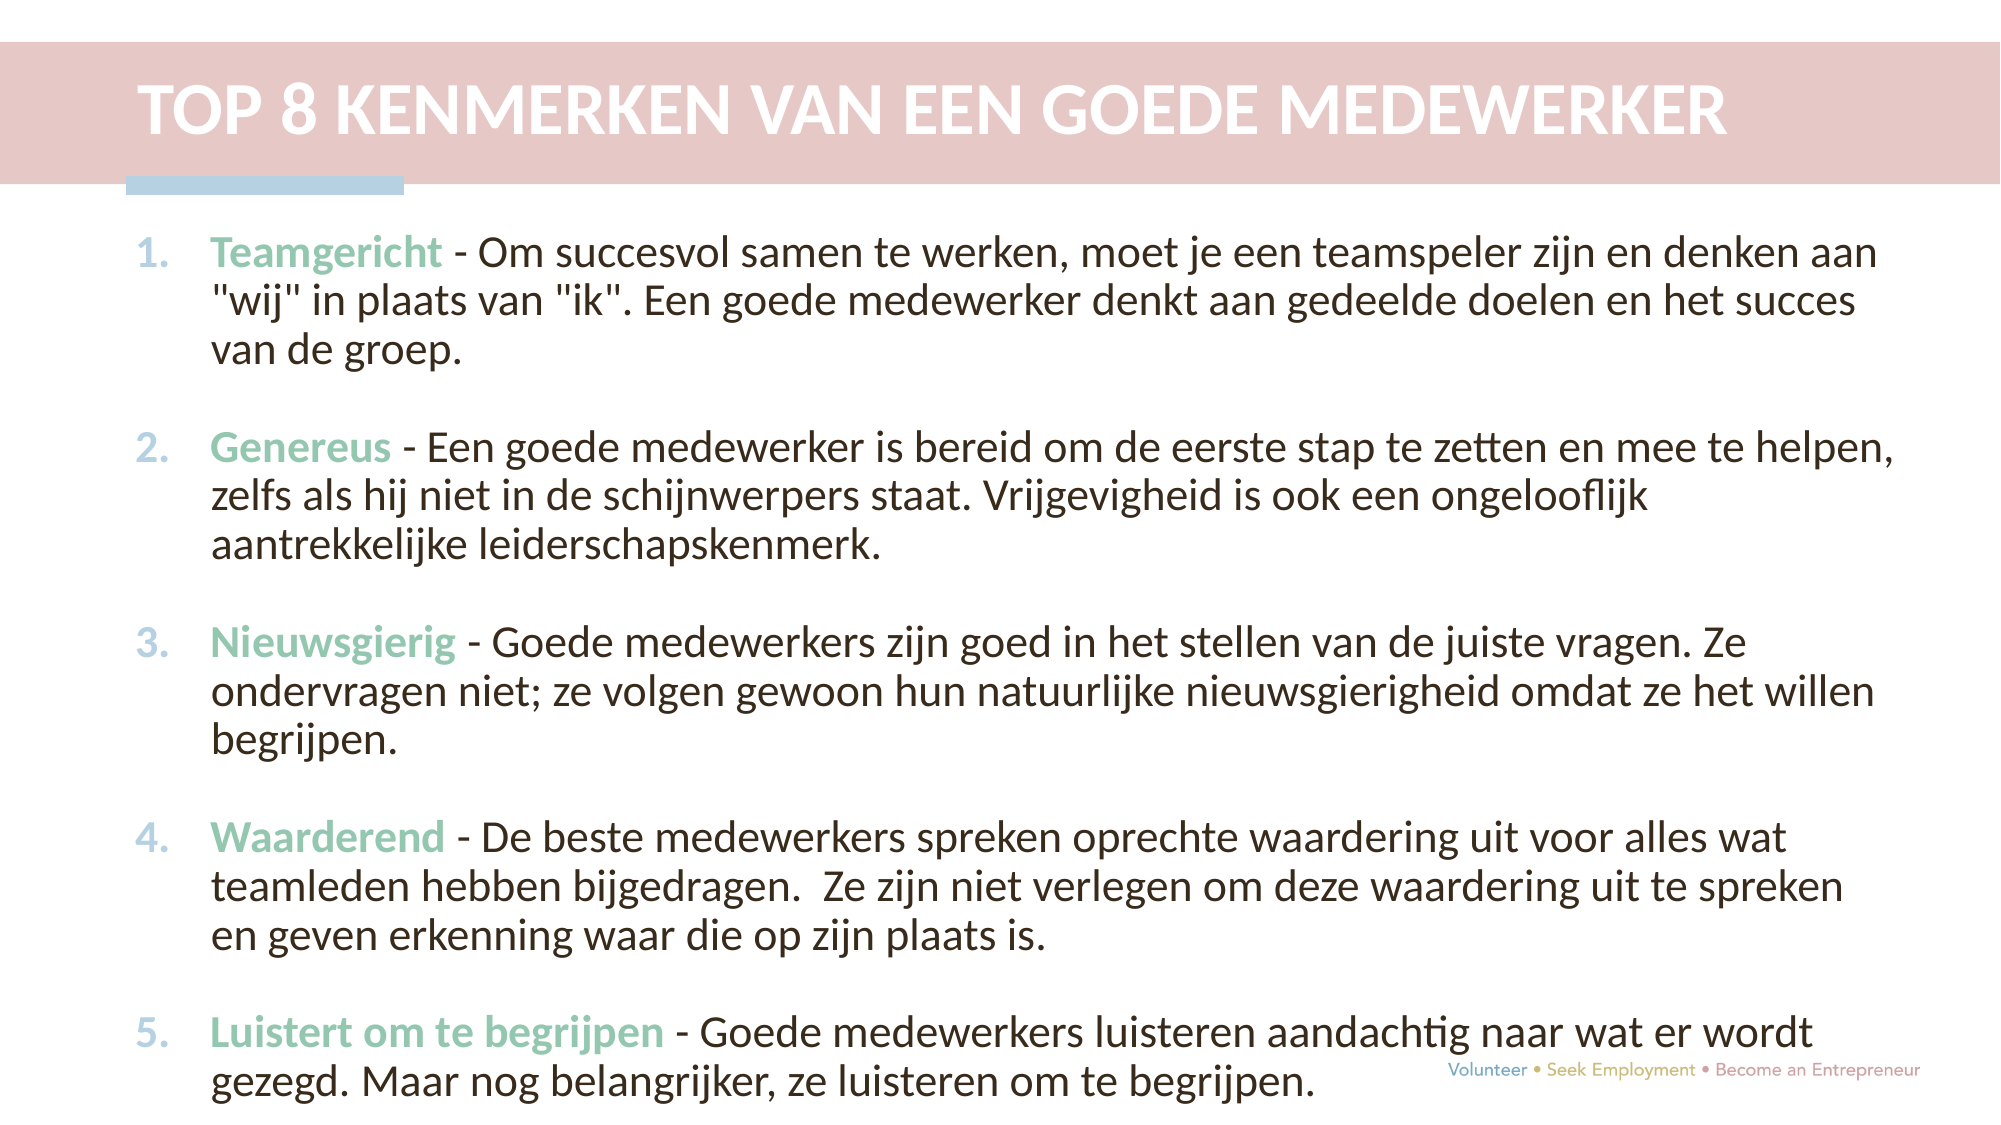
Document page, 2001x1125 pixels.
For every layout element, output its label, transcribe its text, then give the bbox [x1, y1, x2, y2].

picture [1418, 1046, 1971, 1103]
list Teamgericht - Om succesvol samen te werken, moet je een teamspeler zijn en denken aan "wij" in plaats van "ik". Een goede medewerker denkt aan gedeelde doelen en het succes van de groep. Genereus - Een goede medewerker is bereid om de eerste stap te zetten en mee te helpen, zelfs als hij niet in de schijnwerpers staat. Vrijgevigheid is ook een ongelooflijk aantrekkelijke leiderschapskenmerk. Nieuwsgierig - Goede medewerkers zijn goed in het stellen van de juiste vragen. Ze ondervragen niet; ze volgen gewoon hun natuurlijke nieuwsgierigheid omdat ze het willen begrijpen. Waarderend - De beste medewerkers spreken oprechte waardering uit voor alles wat teamleden hebben bijgedragen. Ze zijn niet verlegen om deze waardering uit te spreken en geven erkenning waar die op zijn plaats is. Luistert om te begrijpen - Goede medewerkers luisteren aandachtig naar wat er wordt gezegd. Maar nog belangrijker, ze luisteren om te begrijpen. [121, 219, 1913, 987]
list TOP 8 KENMERKEN VAN EEN GOEDE MEDEWERKER [123, 51, 1913, 170]
